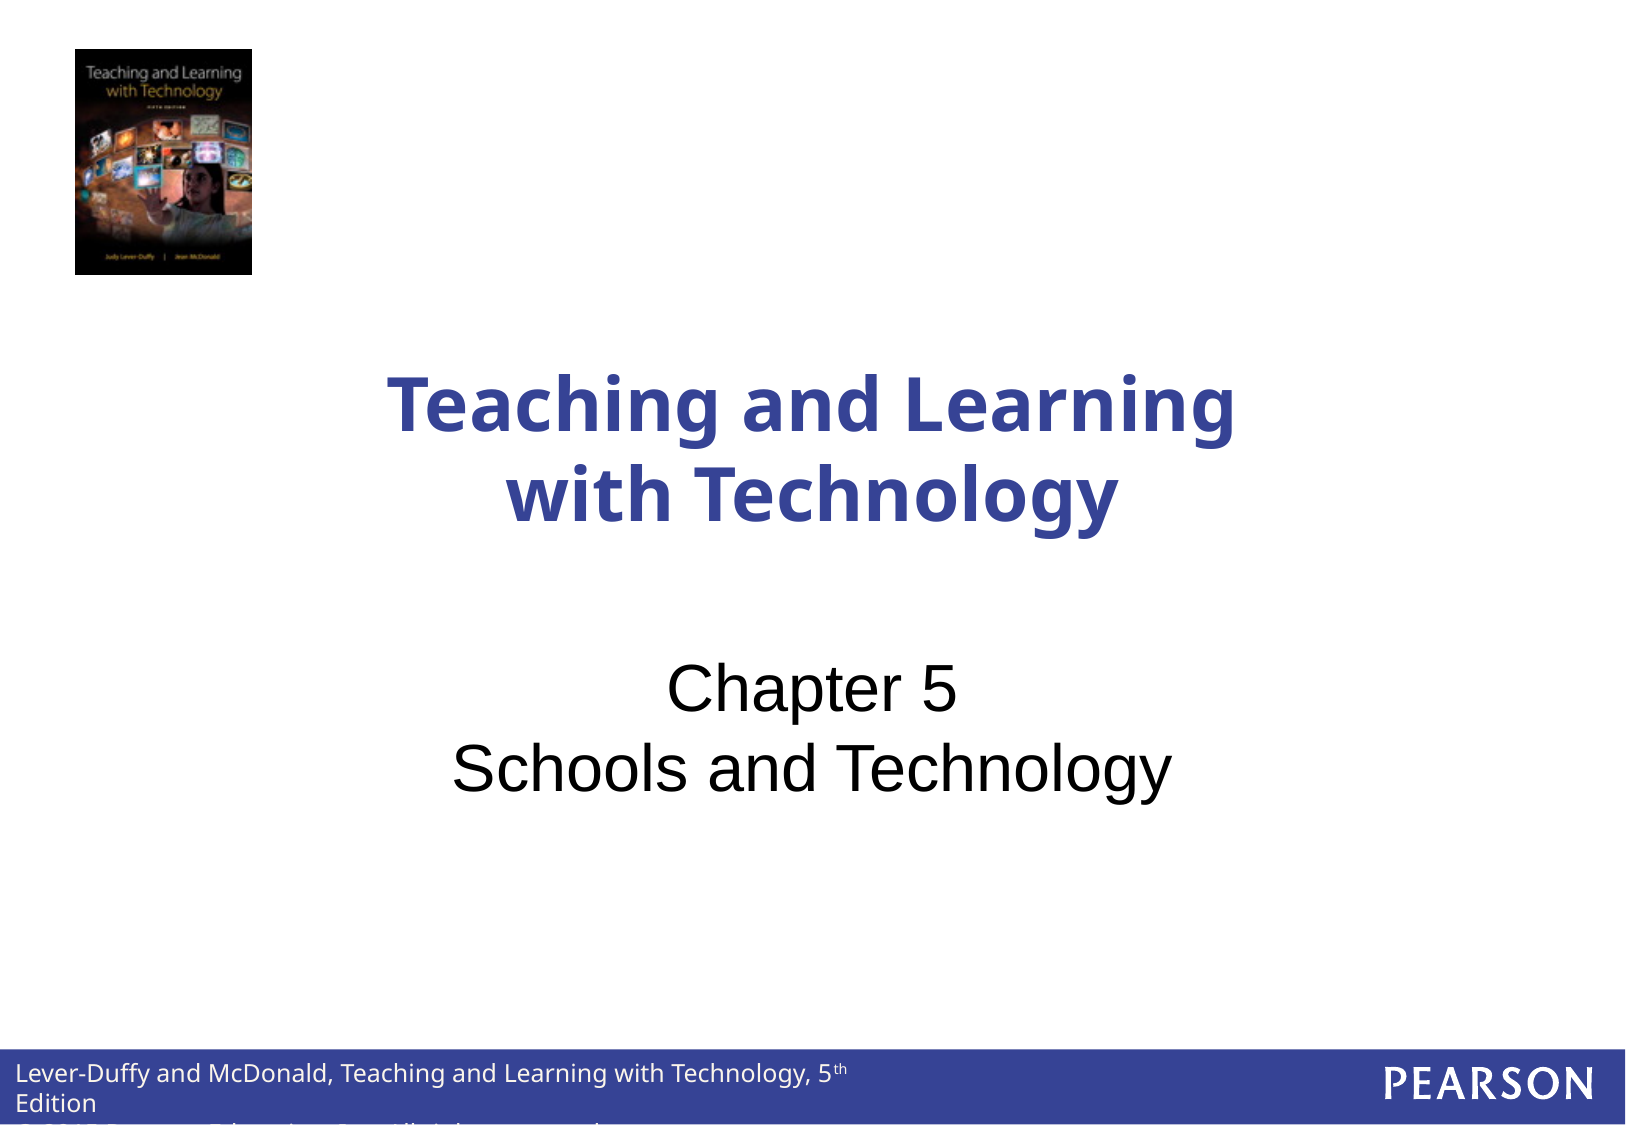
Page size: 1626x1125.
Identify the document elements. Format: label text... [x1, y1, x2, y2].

picture [74, 49, 252, 276]
title Teaching and Learning with Technology [121, 349, 1504, 591]
subtitle Chapter 5 Schools and Technology [243, 637, 1382, 925]
